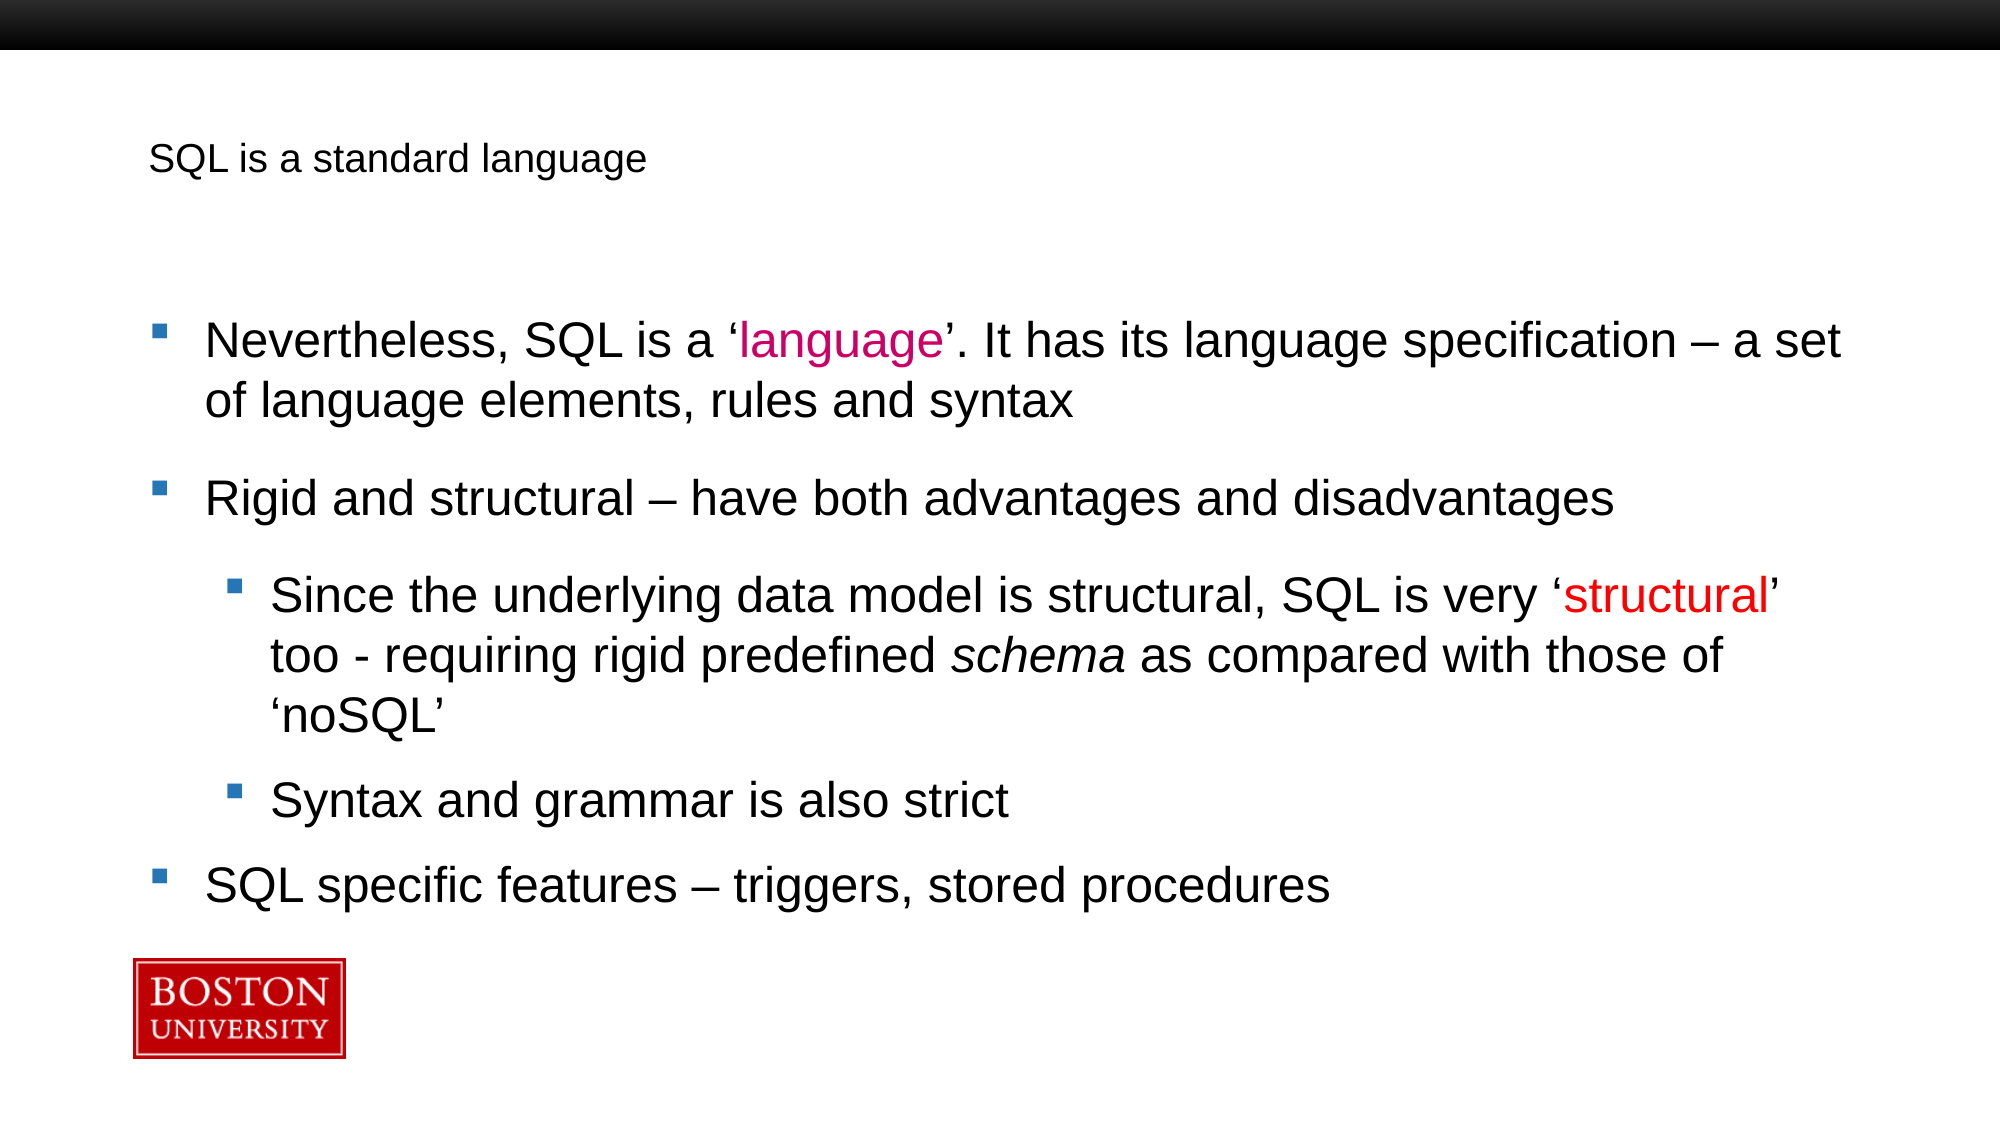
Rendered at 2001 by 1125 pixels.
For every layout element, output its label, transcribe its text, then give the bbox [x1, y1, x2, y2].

title SQL is a standard language [133, 125, 1867, 238]
list Nevertheless, SQL is a ‘language’. It has its language specification – a set of language elements, rules and syntax Rigid and structural – have both advantages and disadvantages Since the underlying data model is structural, SQL is very ‘structural’ too - requiring rigid predefined schema as compared with those of ‘noSQL’ Syntax and grammar is also strict SQL specific features – triggers, stored procedures [133, 299, 1867, 938]
picture [133, 958, 346, 1059]
